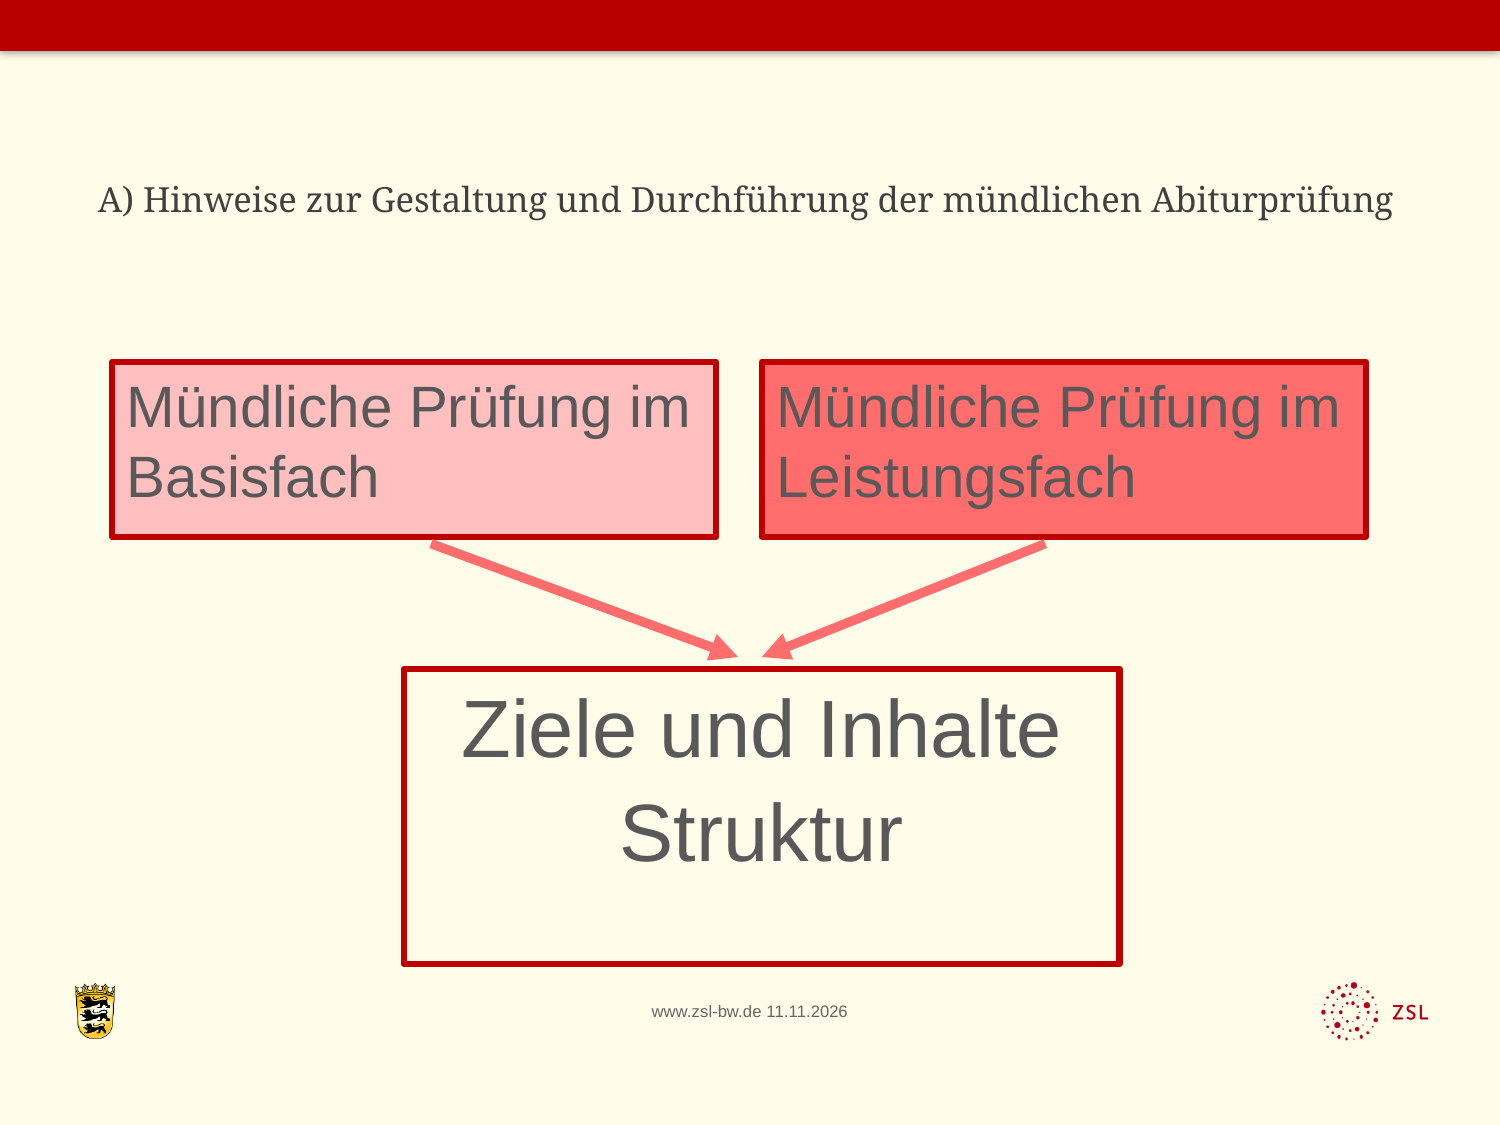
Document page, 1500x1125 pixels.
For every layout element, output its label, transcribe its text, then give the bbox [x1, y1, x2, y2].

text_box Ziele und Inhalte Struktur [403, 668, 1120, 965]
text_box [430, 543, 739, 658]
title A) Hinweise zur Gestaltung und Durchführung der mündlichen Abiturprüfung [75, 113, 1425, 289]
picture [1320, 981, 1429, 1041]
text_box Mündliche Prüfung im Basisfach [112, 361, 717, 537]
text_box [761, 543, 1046, 658]
picture [73, 981, 117, 1041]
text_box Mündliche Prüfung im Leistungsfach [761, 361, 1366, 537]
